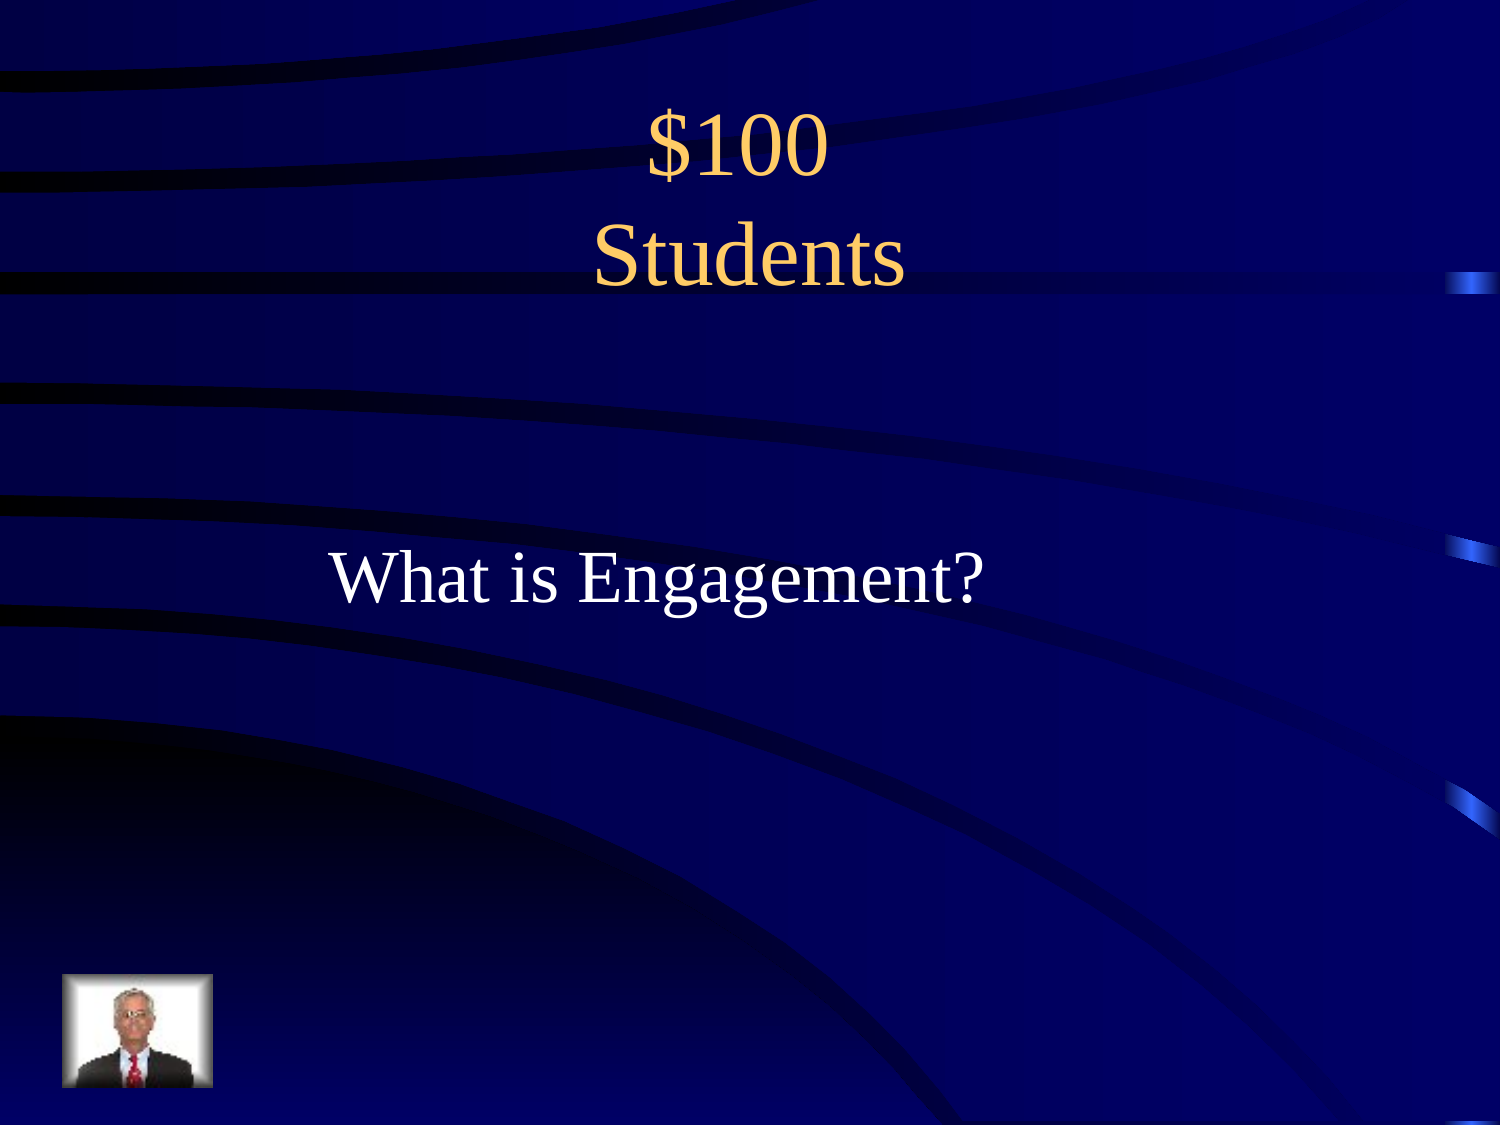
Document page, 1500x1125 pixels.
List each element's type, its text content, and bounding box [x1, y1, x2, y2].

text_box What is Engagement? [313, 519, 1001, 625]
picture [62, 974, 213, 1088]
title $100 Students [112, 99, 1388, 288]
